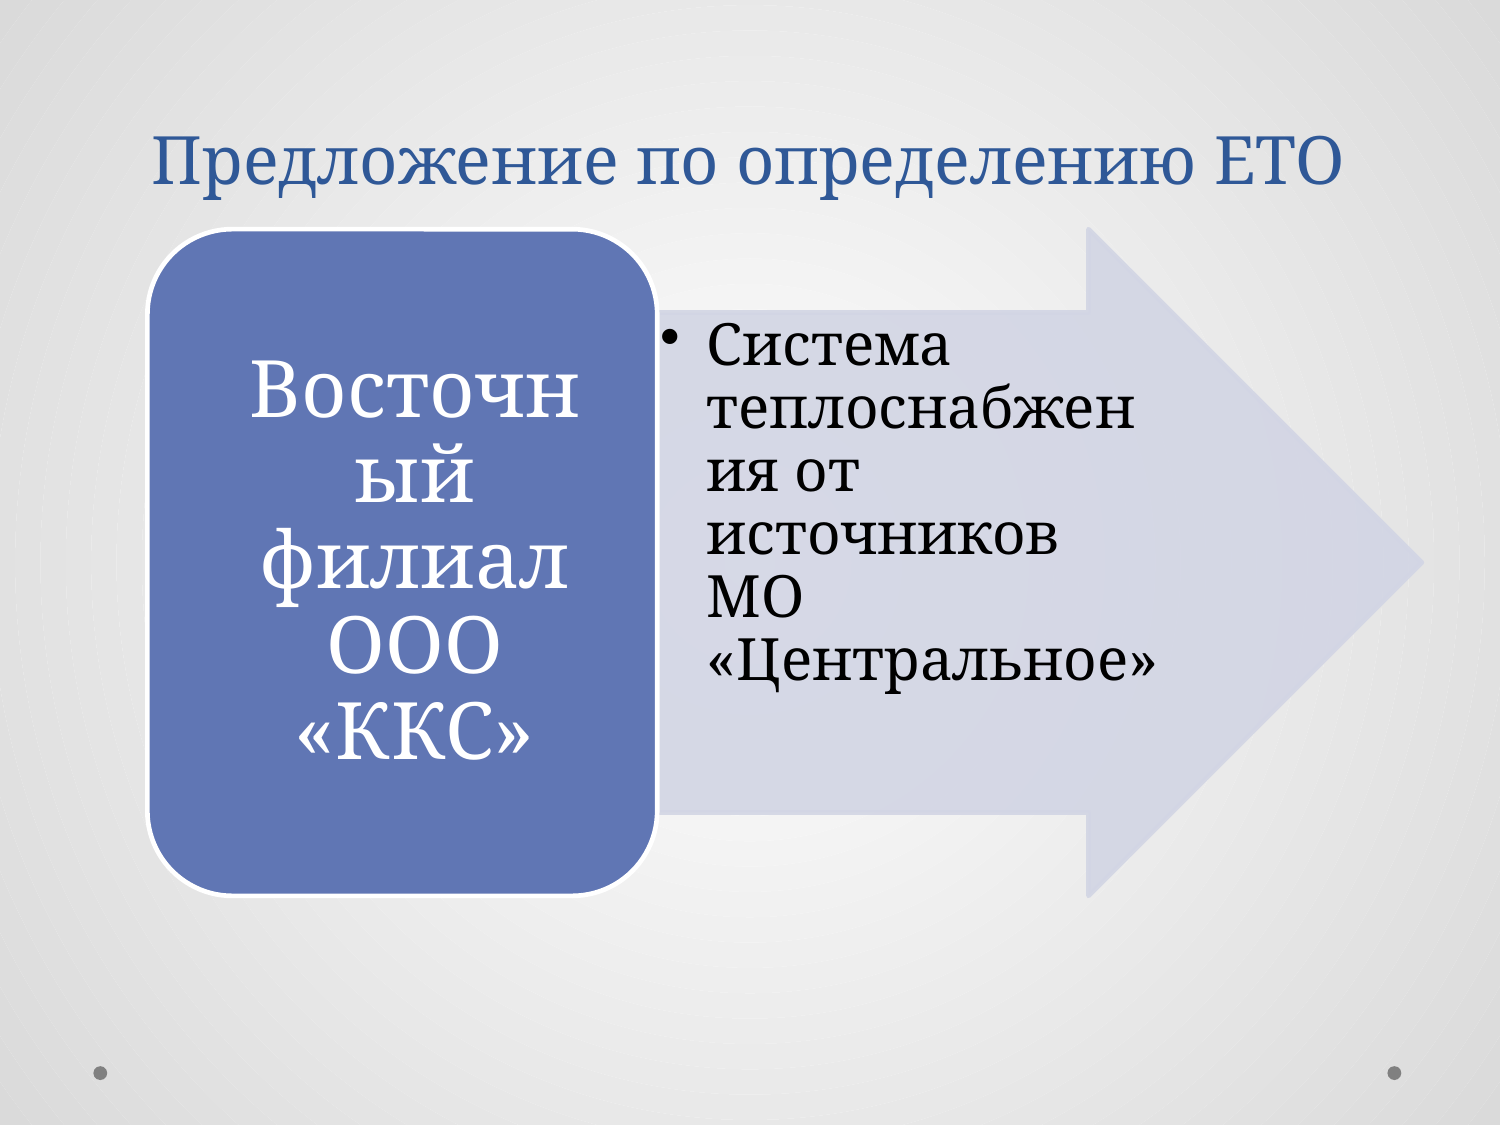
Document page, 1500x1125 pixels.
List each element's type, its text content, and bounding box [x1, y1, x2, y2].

title Предложение по определению ЕТО [75, 47, 1422, 206]
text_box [147, 228, 1423, 897]
